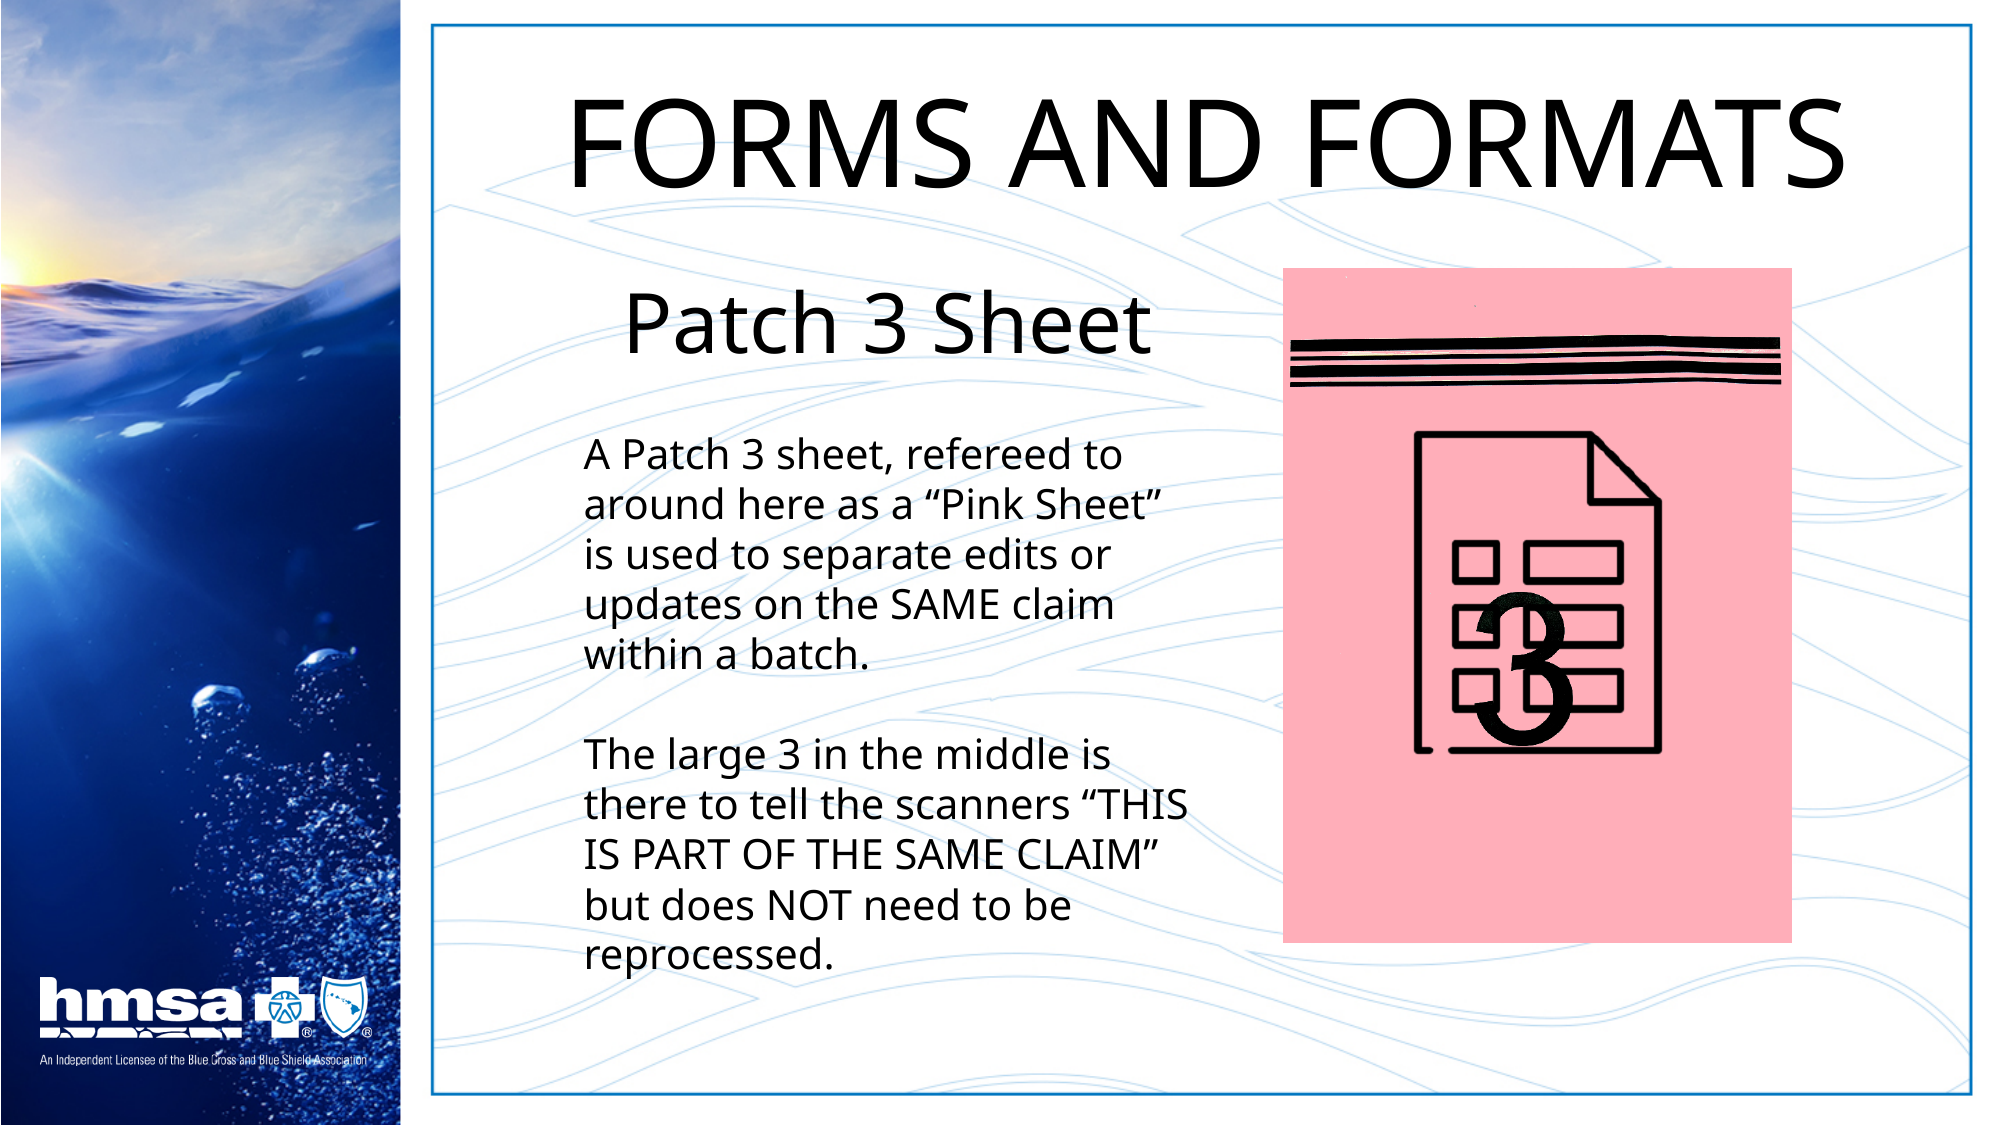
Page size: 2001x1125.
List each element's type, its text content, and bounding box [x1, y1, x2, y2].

title FORMS AND FORMATS [476, 45, 1939, 233]
text_box A Patch 3 sheet, refereed to around here as a “Pink Sheet” is used to separate edits or updates on the SAME claim within a batch. The large 3 in the middle is there to tell the scanners “THIS IS PART OF THE SAME CLAIM” but does NOT need to be reprocessed. [568, 420, 1207, 1086]
list Patch 3 Sheet [549, 262, 1225, 425]
picture [1, 0, 1999, 1125]
